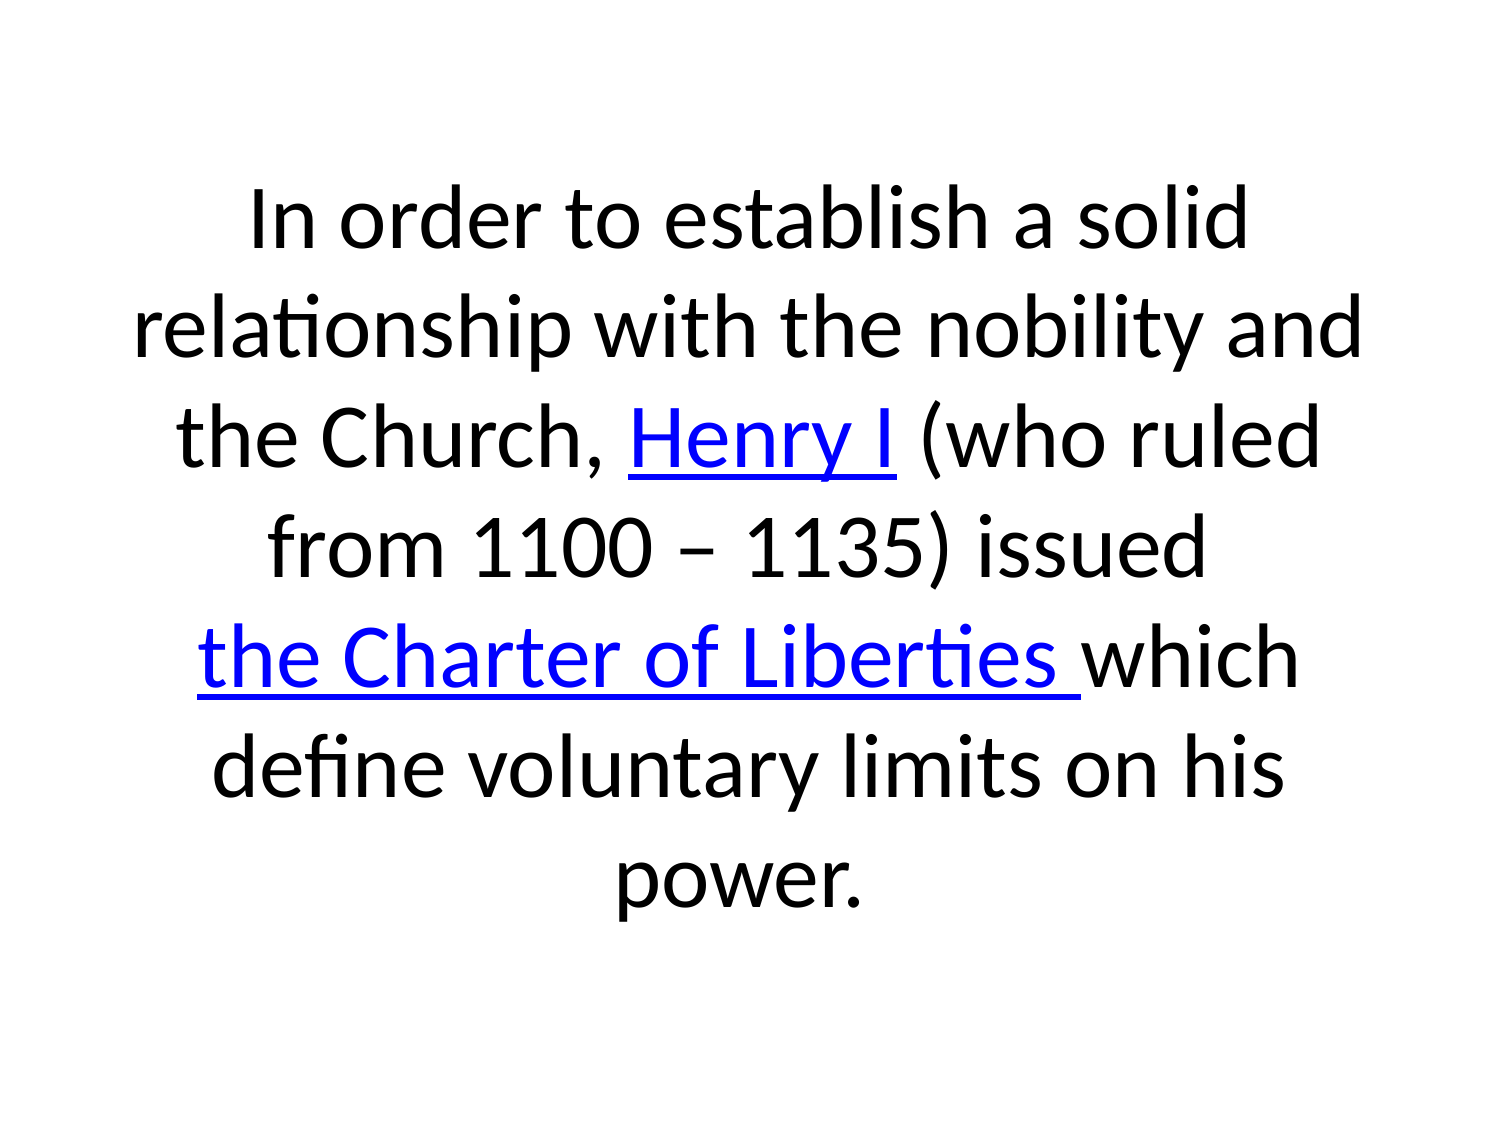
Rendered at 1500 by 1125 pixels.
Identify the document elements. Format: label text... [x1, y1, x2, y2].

title In order to establish a solid relationship with the nobility and the Church, Henry I (who ruled from 1100 – 1135) issued the Charter of Liberties which define voluntary limits on his power. [74, 44, 1426, 1038]
